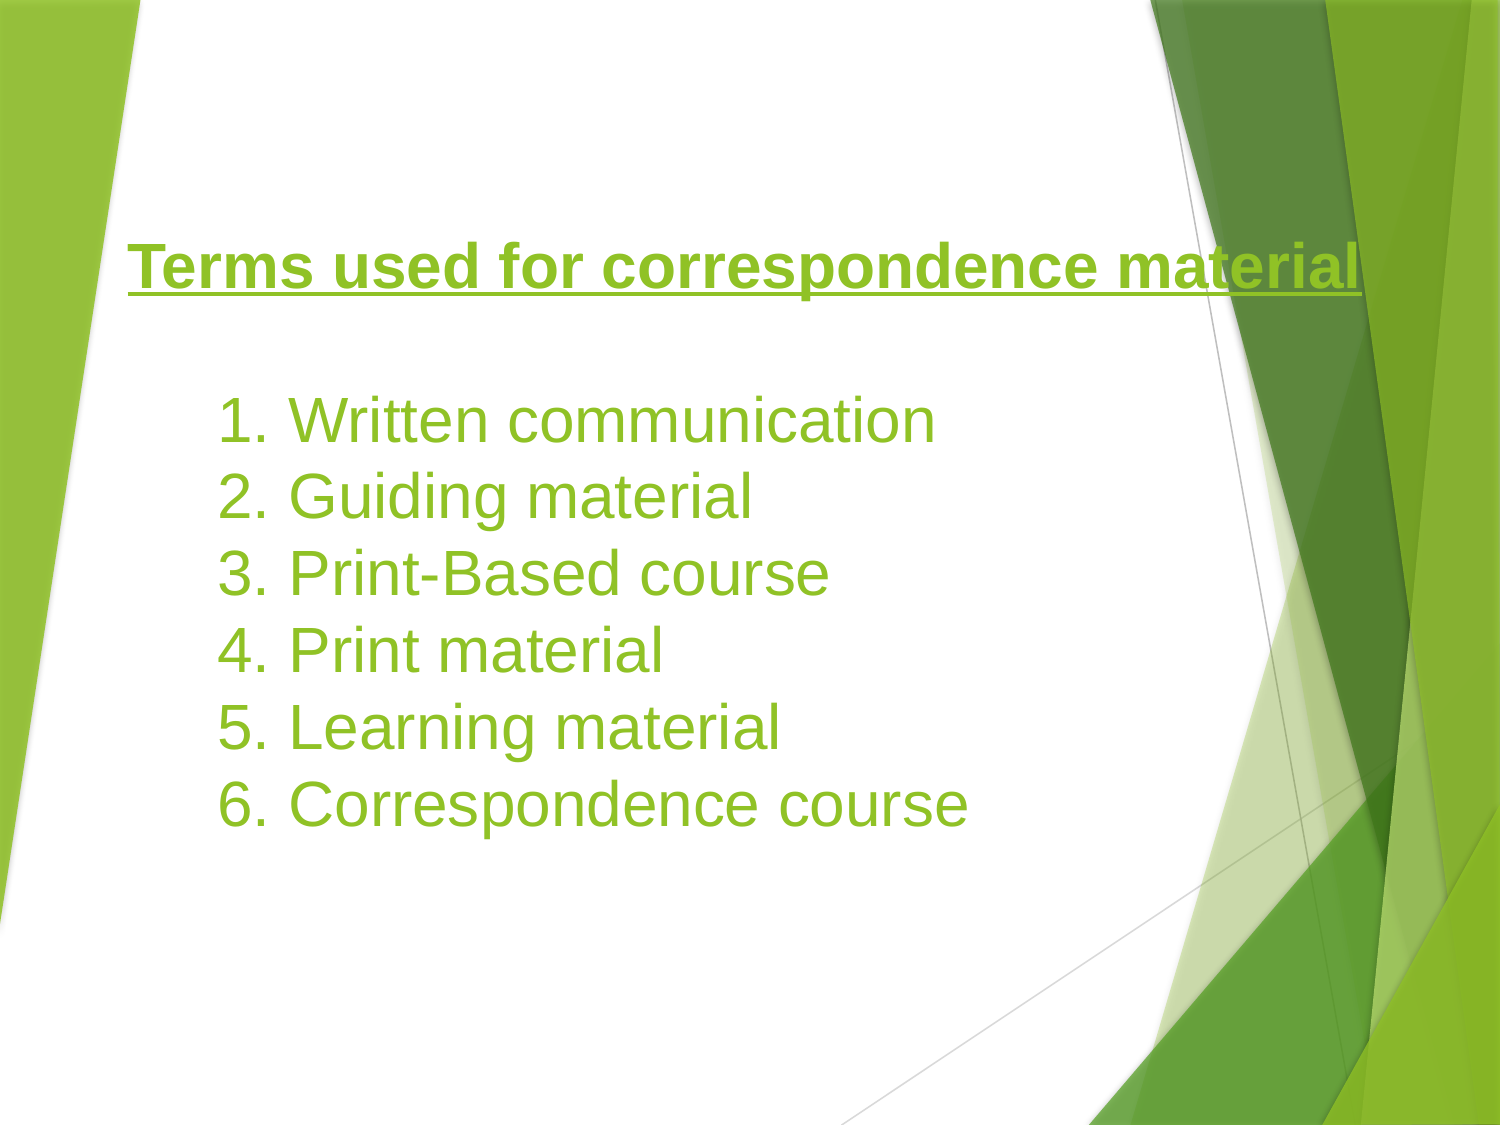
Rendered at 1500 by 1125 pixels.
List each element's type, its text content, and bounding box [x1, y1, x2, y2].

title Terms used for correspondence material 1. Written communication 2. Guiding material 3. Print-Based course 4. Print material 5. Learning material 6. Correspondence course [112, 137, 1388, 1000]
